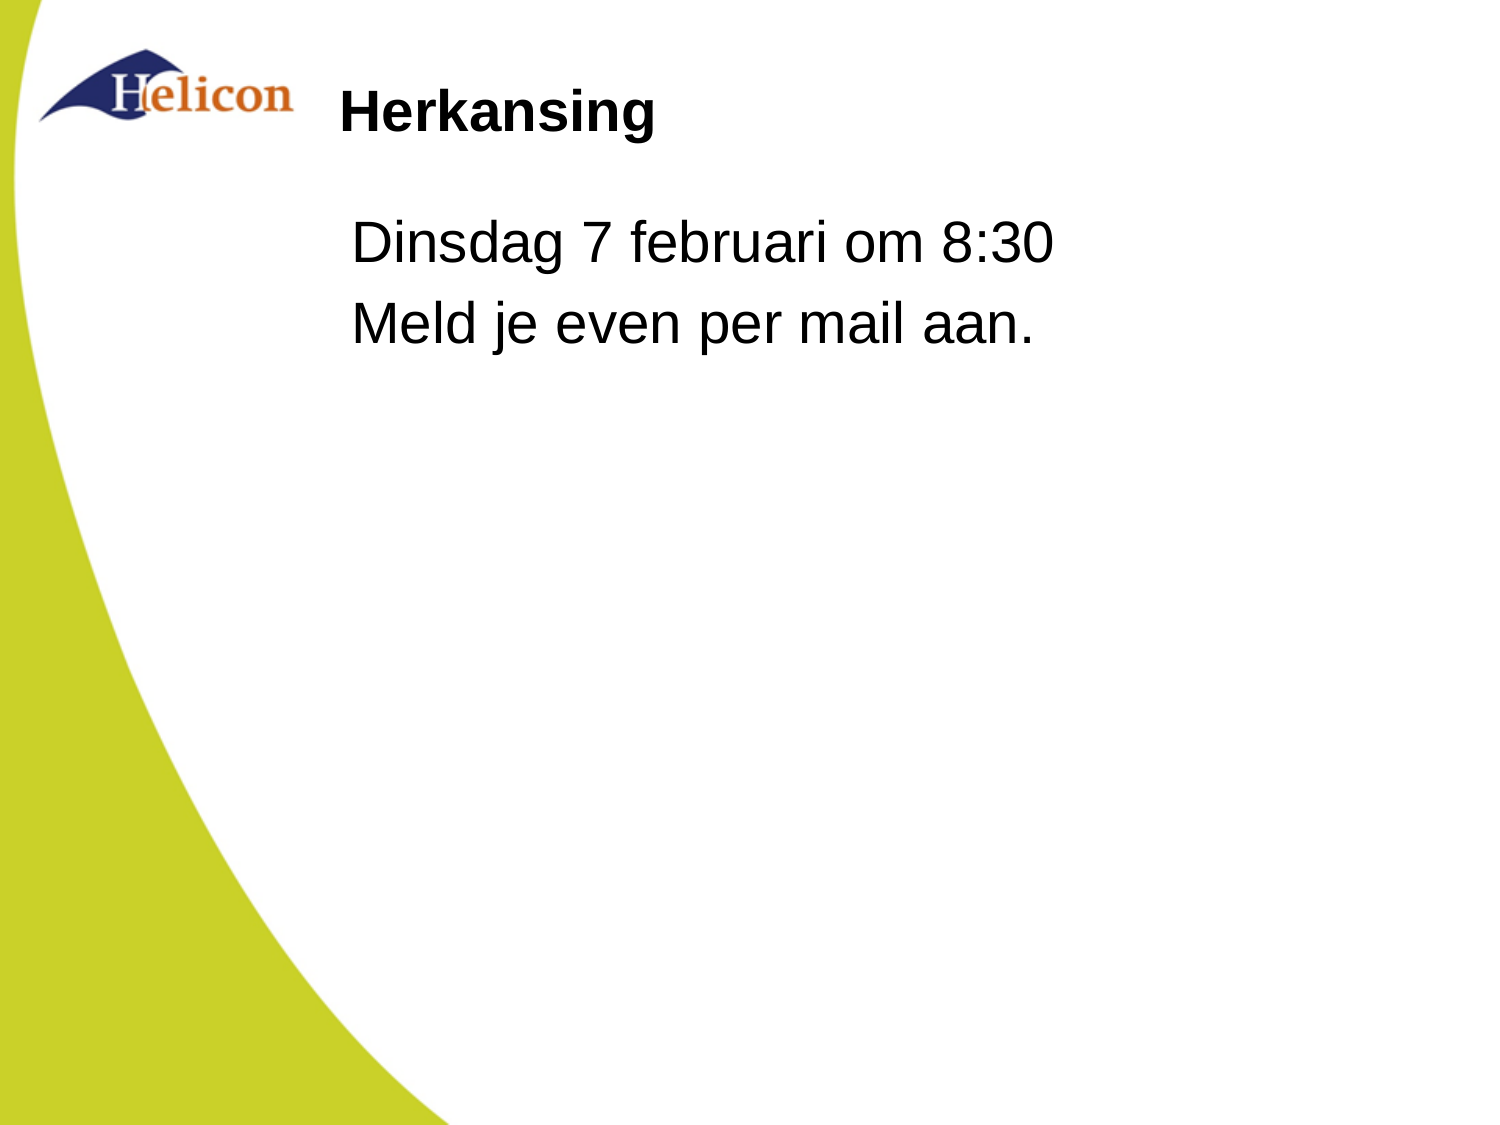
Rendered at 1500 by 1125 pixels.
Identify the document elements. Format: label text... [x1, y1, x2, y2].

list Dinsdag 7 februari om 8:30 Meld je even per mail aan. [336, 196, 1425, 1005]
picture [0, 0, 1500, 1125]
title Herkansing [324, 54, 1415, 161]
